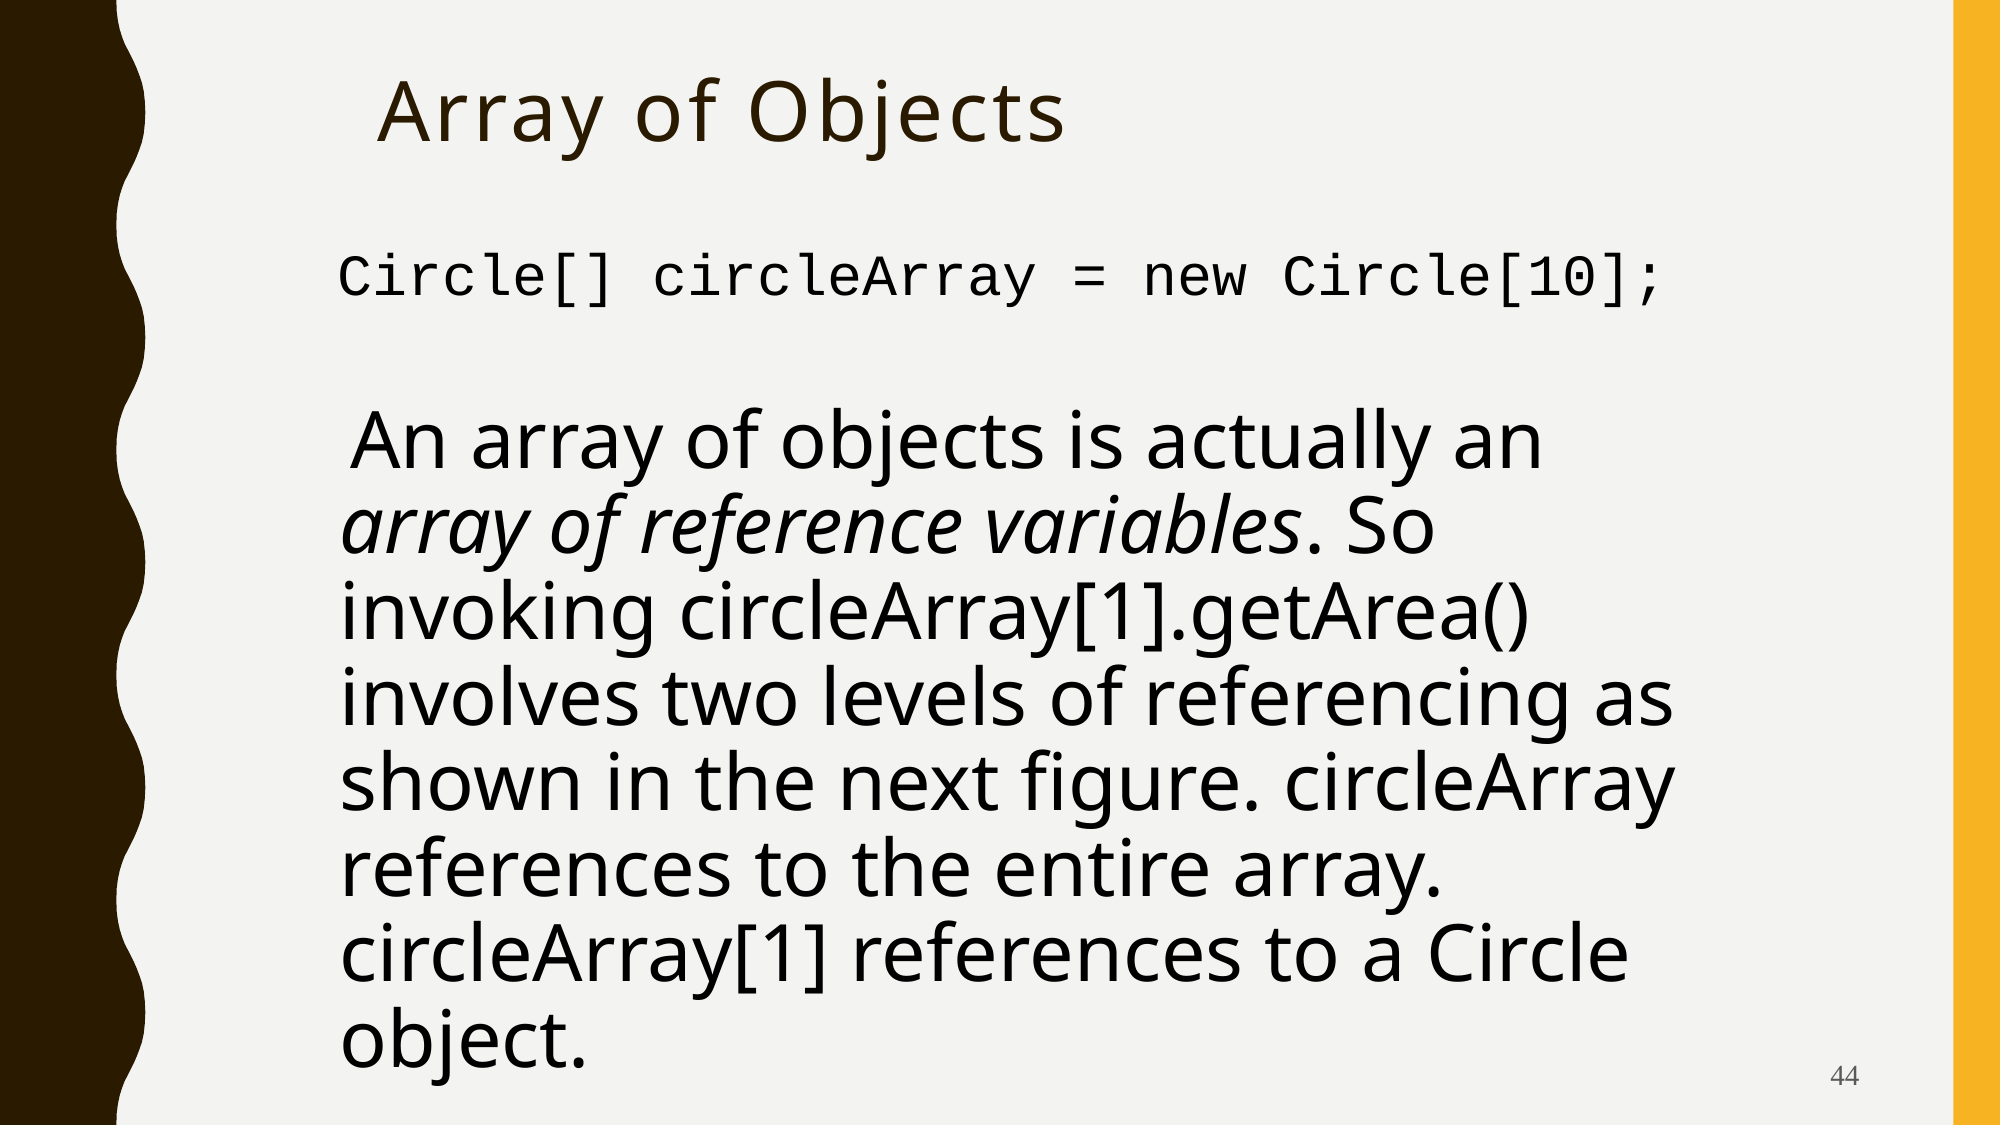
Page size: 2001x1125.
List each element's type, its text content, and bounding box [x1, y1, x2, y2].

title Array of Objects [362, 62, 1638, 213]
slide_number 44 [1412, 1045, 1875, 1103]
list Circle[] circleArray = new Circle[10]; An array of objects is actually an array of reference variables. So invoking circleArray[1].getArea() involves two levels of referencing as shown in the next figure. circleArray references to the entire array. circleArray[1] references to a Circle object. [287, 237, 1713, 1075]
